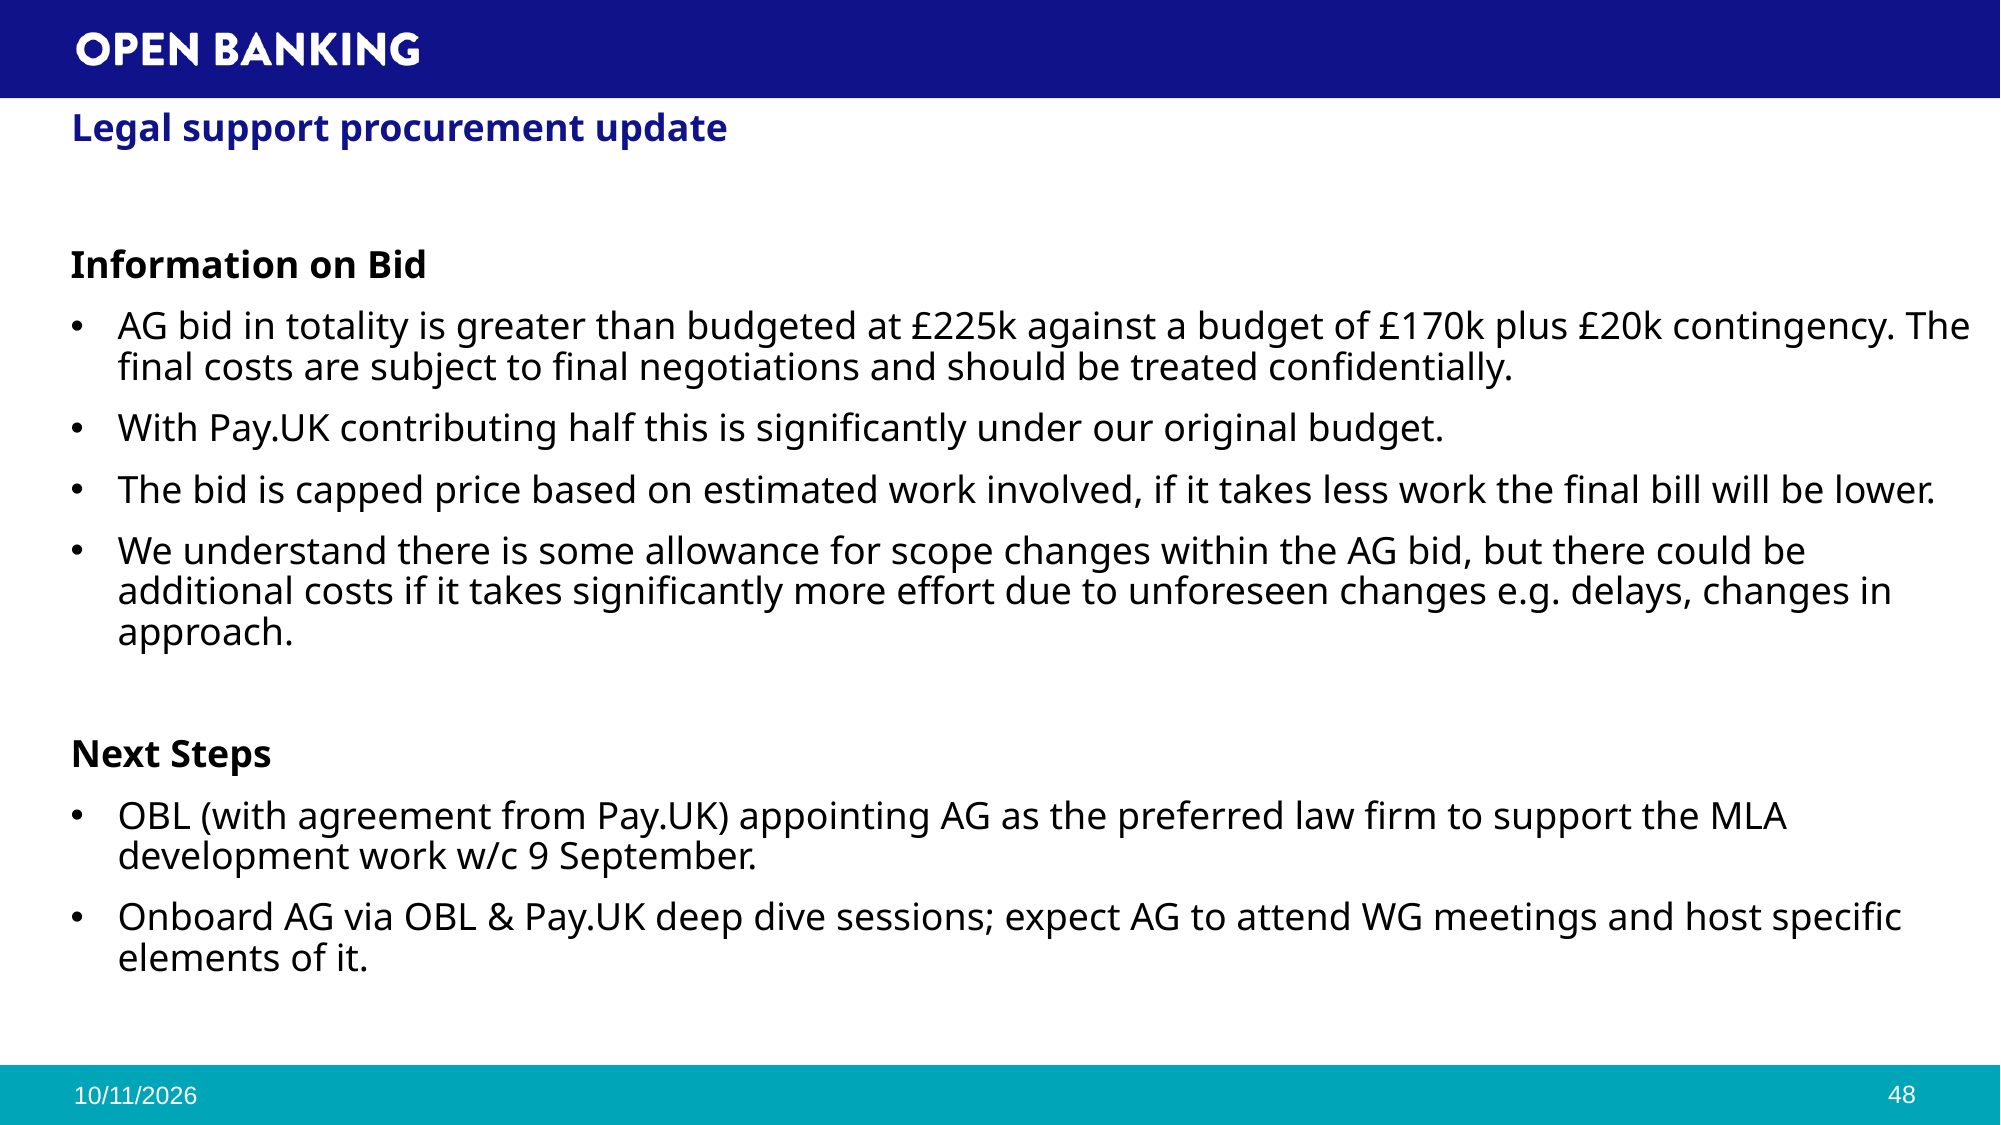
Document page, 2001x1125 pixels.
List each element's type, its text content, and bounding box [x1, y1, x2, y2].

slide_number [59, 1065, 509, 1125]
picture [43, 0, 452, 99]
list Information on Bid AG bid in totality is greater than budgeted at £225k against a budget of £170k plus £20k contingency. The final costs are subject to final negotiations and should be treated confidentially. With Pay.UK contributing half this is significantly under our original budget. The bid is capped price based on estimated work involved, if it takes less work the final bill will be lower. We understand there is some allowance for scope changes within the AG bid, but there could be additional costs if it takes significantly more effort due to unforeseen changes e.g. delays, changes in approach. Next Steps OBL (with agreement from Pay.UK) appointing AG as the preferred law firm to support the MLA development work w/c 9 September. Onboard AG via OBL & Pay.UK deep dive sessions; expect AG to attend WG meetings and host specific elements of it. [55, 238, 1999, 1024]
slide_number 48 [1412, 1064, 1932, 1124]
title Legal support procurement update [56, 101, 1630, 183]
footer [662, 1064, 1338, 1124]
